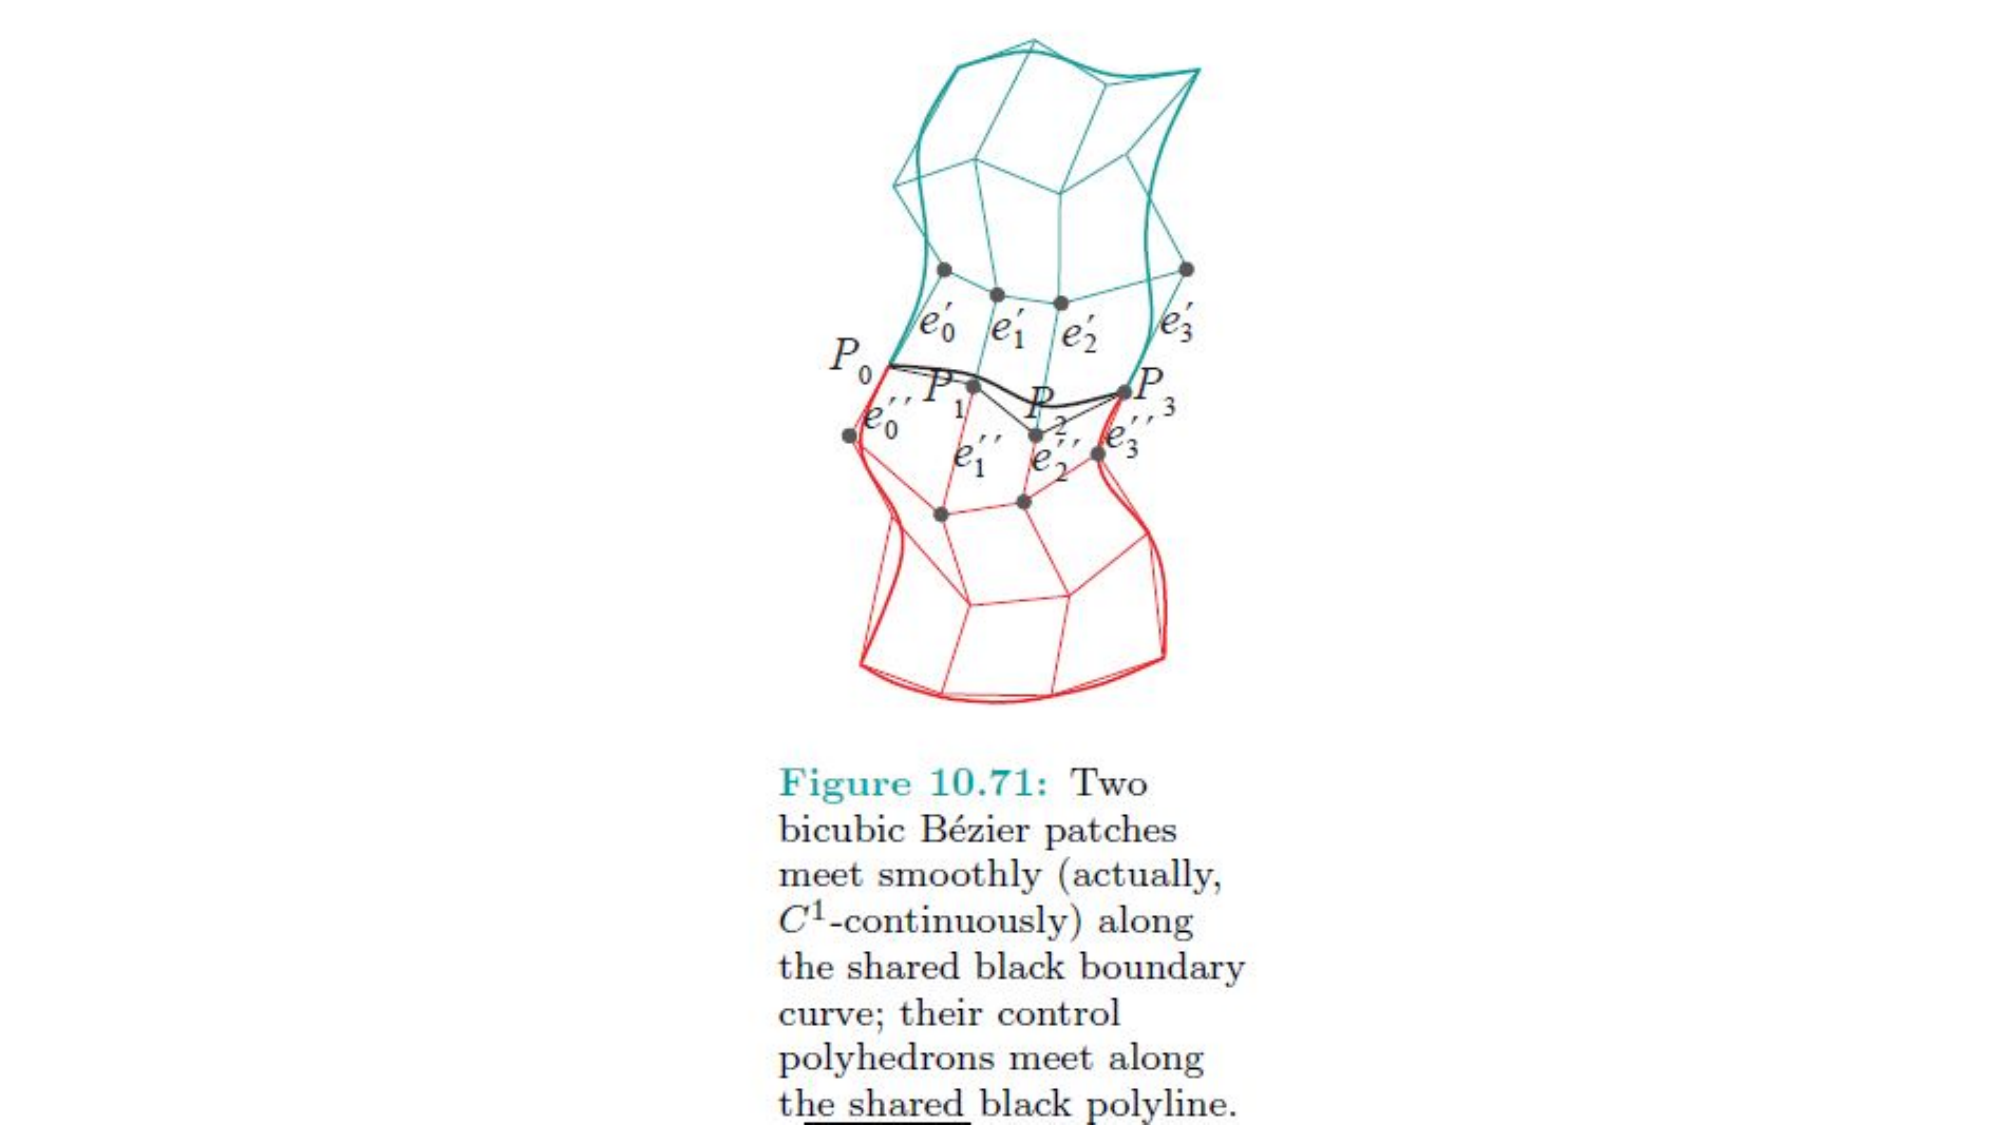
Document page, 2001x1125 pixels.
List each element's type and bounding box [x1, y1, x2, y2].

picture [716, 0, 1284, 1125]
